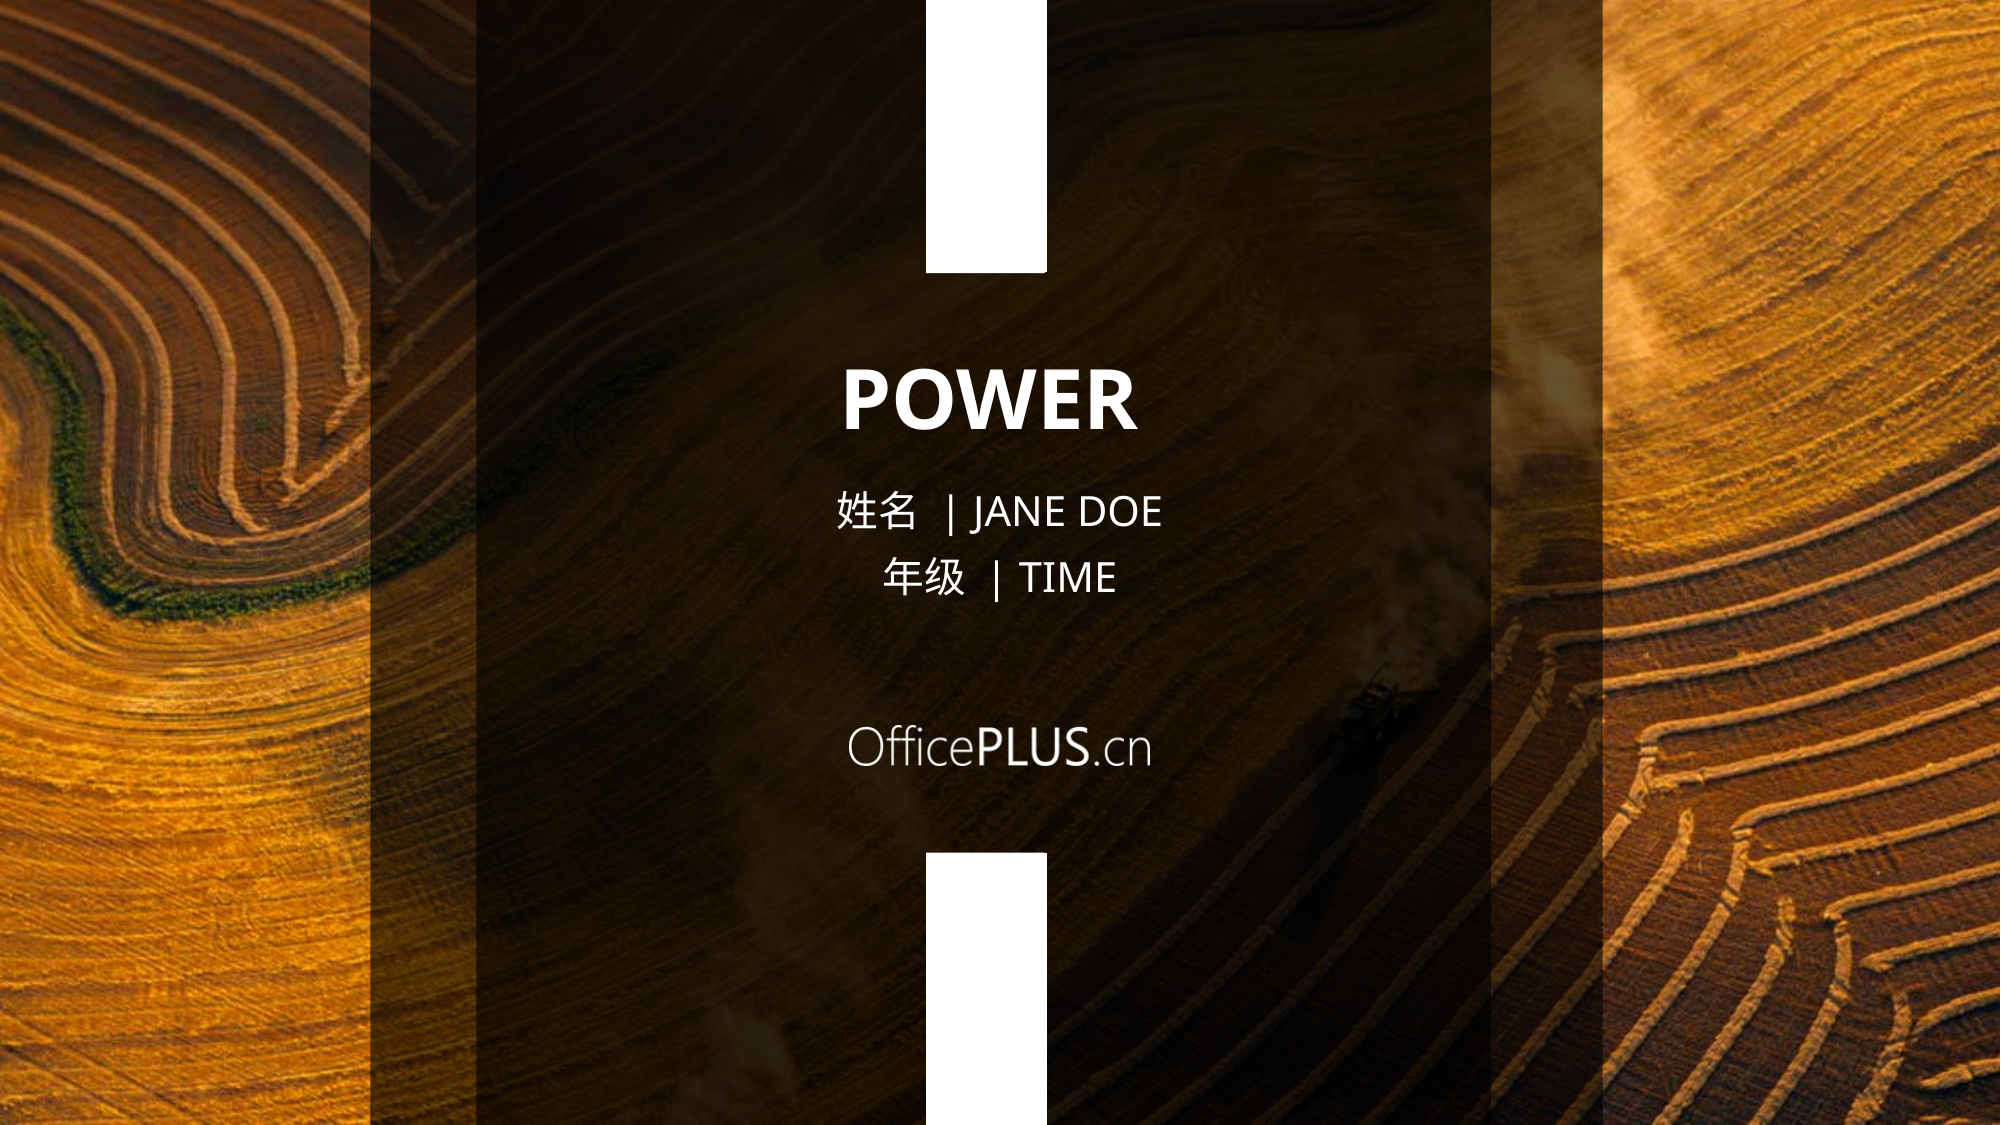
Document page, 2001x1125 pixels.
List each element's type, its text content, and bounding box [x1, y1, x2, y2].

text_box [925, 0, 1046, 274]
picture [849, 725, 1150, 766]
list POWER [545, 350, 1455, 461]
picture [0, 0, 476, 1125]
picture [1492, 0, 2000, 1125]
text_box [925, 852, 1046, 1125]
list 姓名 | JANE DOE 年级 | TIME [545, 483, 1455, 766]
